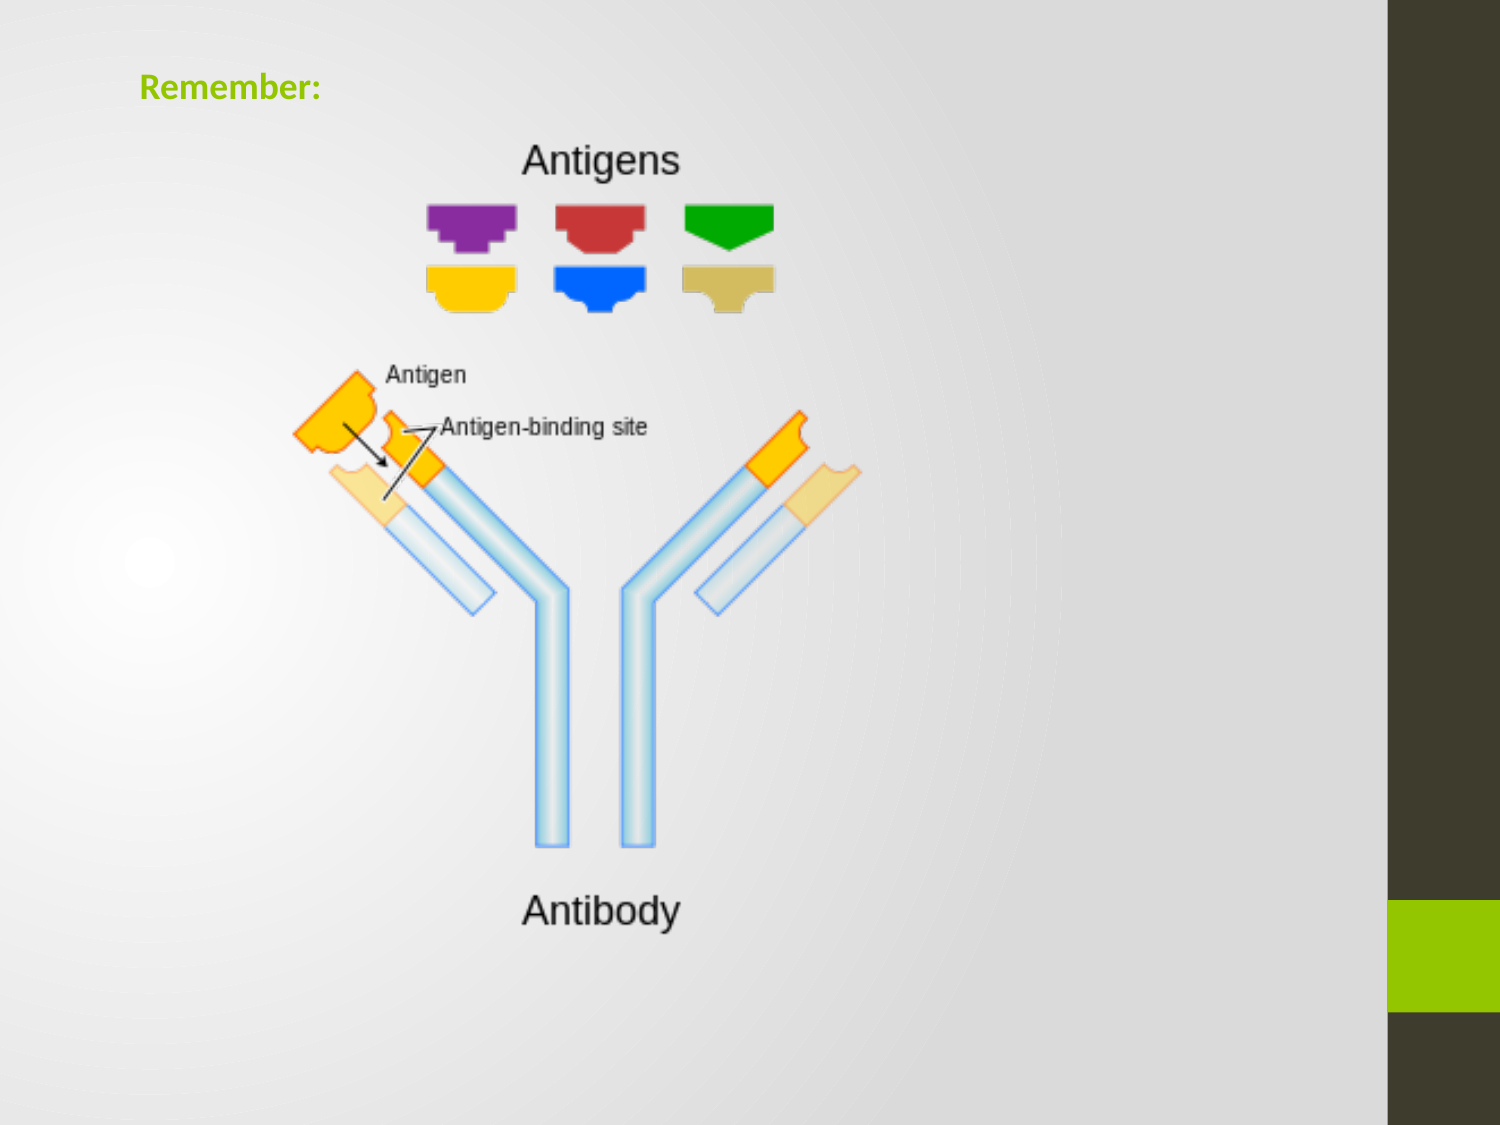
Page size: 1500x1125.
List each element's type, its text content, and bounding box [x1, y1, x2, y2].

text_box Remember: [124, 54, 337, 160]
picture [288, 132, 867, 949]
